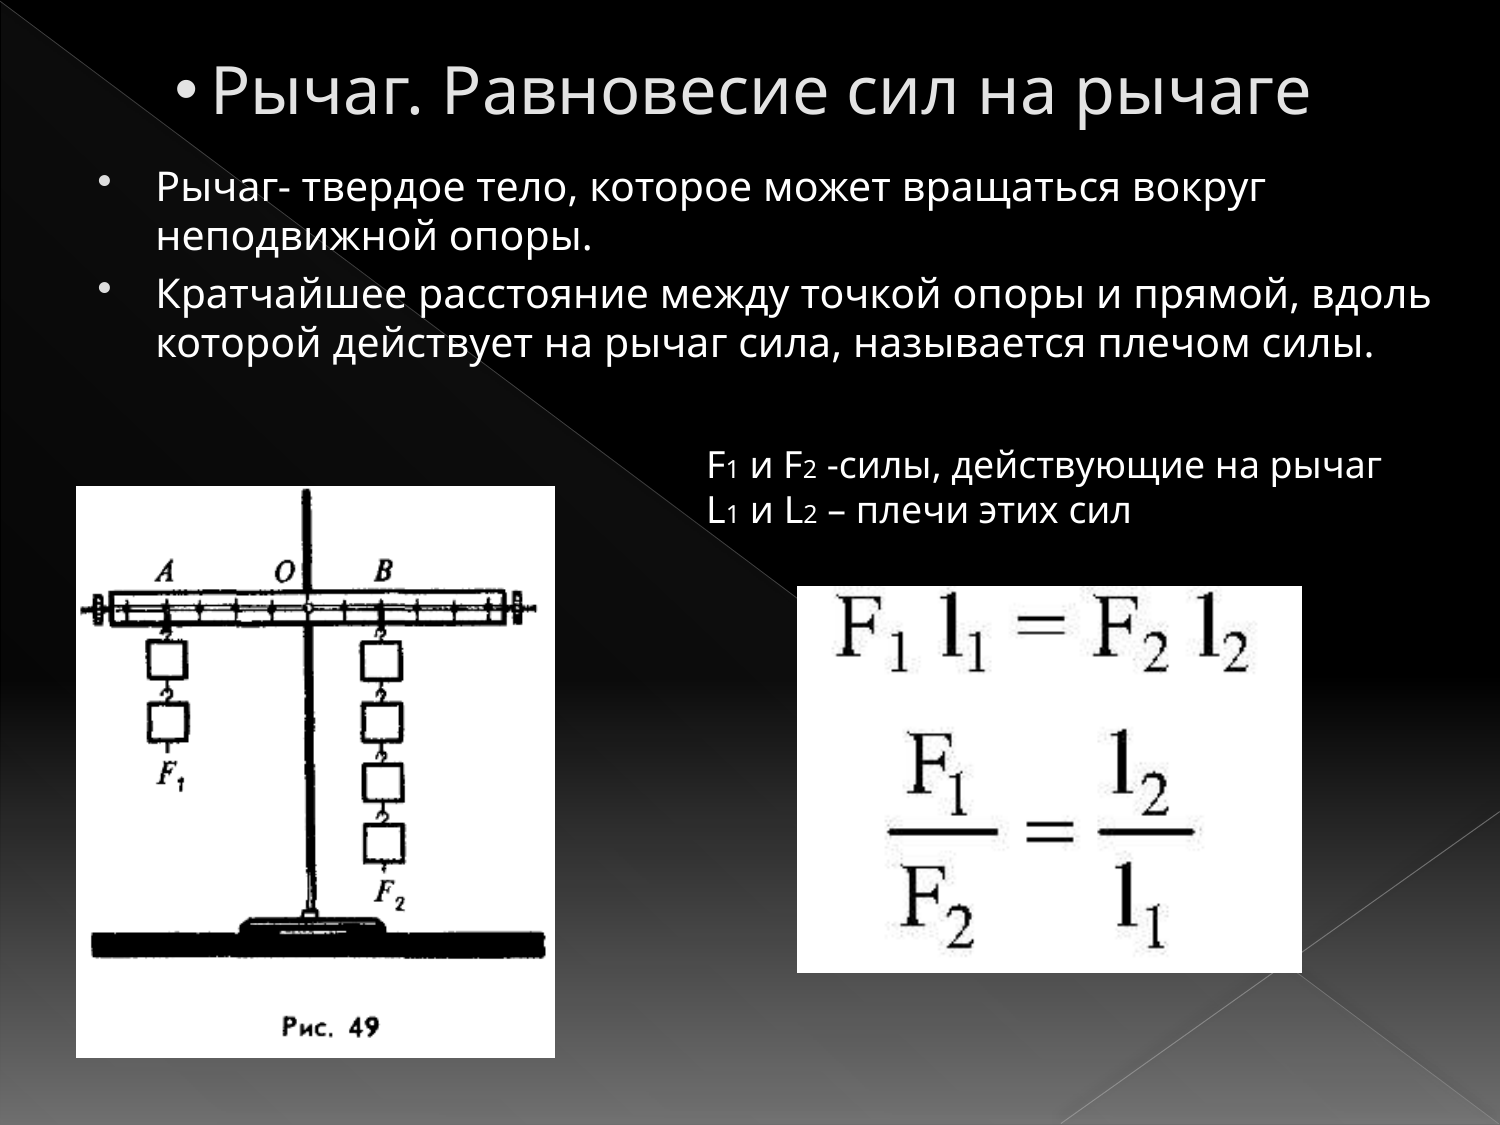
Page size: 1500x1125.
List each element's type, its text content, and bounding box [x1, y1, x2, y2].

list Рычаг- твердое тело, которое может вращаться вокруг неподвижной опоры. Кратчайшее расстояние между точкой опоры и прямой, вдоль которой действует на рычаг сила, называется плечом силы. [75, 152, 1454, 422]
text_box F1 и F2 -силы, действующие на рычаг L1 и L2 – плечи этих сил [691, 433, 1465, 539]
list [76, 486, 556, 1058]
title Рычаг. Равновесие сил на рычаге [75, 0, 1425, 152]
picture [796, 585, 1302, 974]
